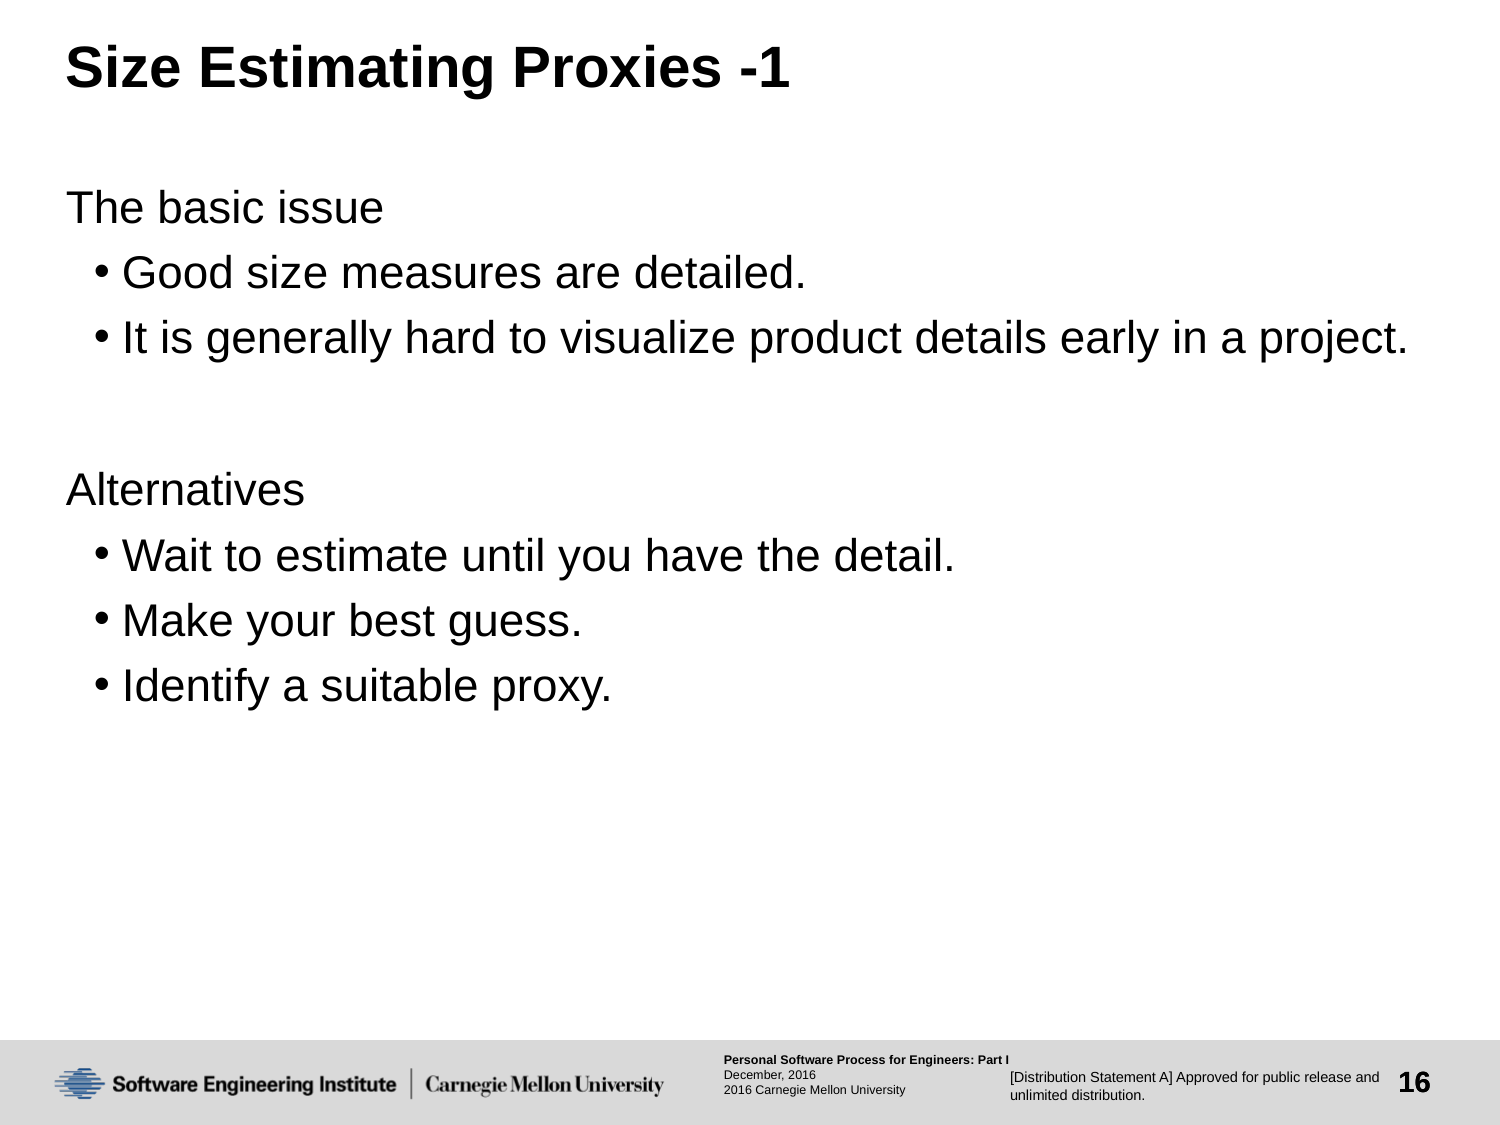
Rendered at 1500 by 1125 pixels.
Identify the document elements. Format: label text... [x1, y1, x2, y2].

picture [46, 1061, 673, 1104]
title Size Estimating Proxies -1 [65, 37, 1313, 148]
list The basic issue Good size measures are detailed. It is generally hard to visualize product details early in a project. Alternatives Wait to estimate until you have the detail. Make your best guess. Identify a suitable proxy. [65, 177, 1431, 1000]
